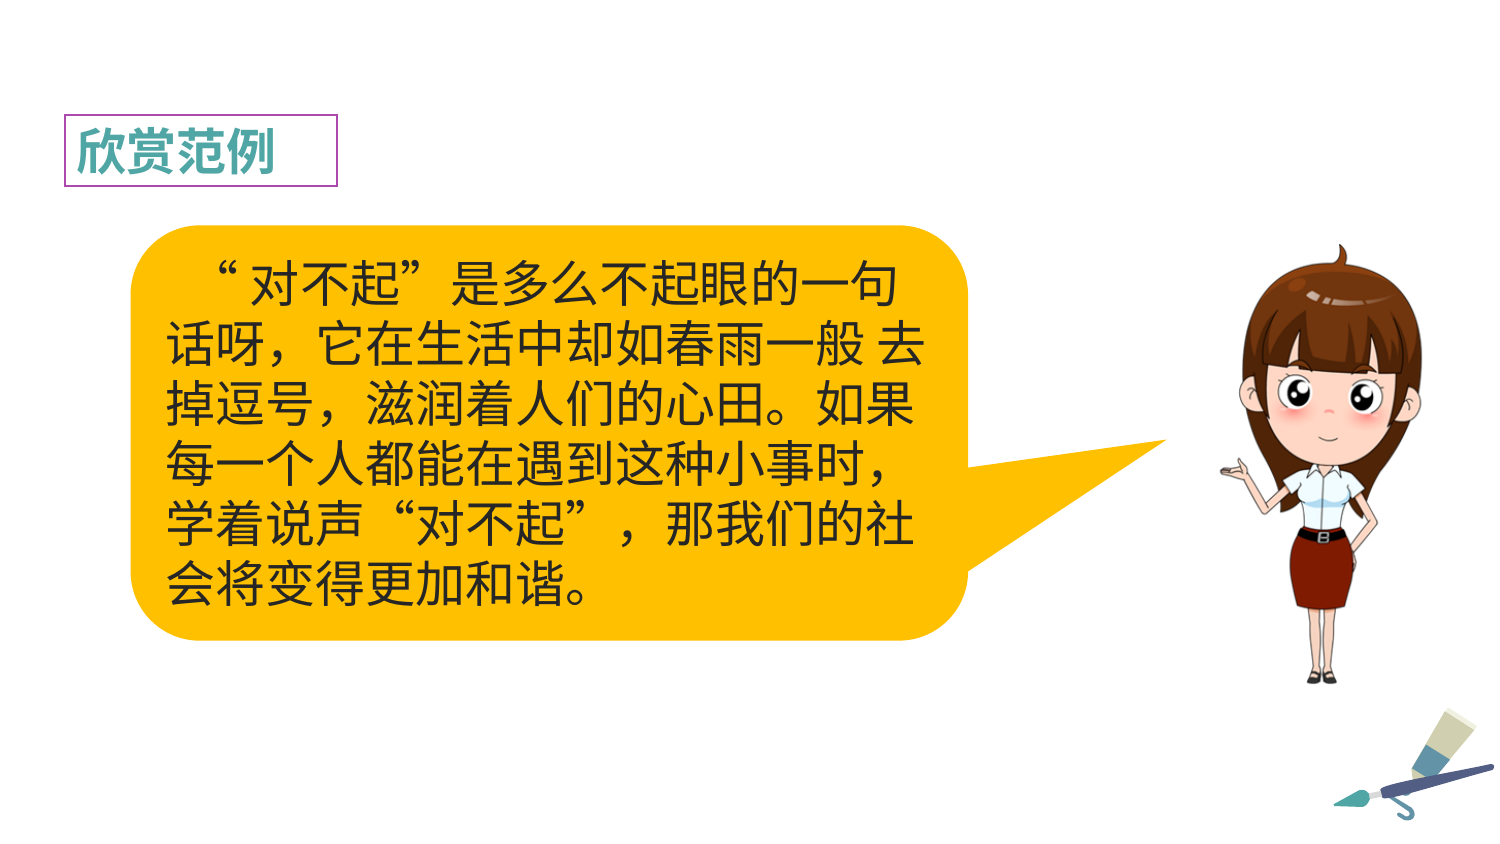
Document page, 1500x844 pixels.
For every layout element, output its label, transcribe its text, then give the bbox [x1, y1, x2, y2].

picture [1104, 244, 1500, 691]
text_box “对不起”是多么不起眼的一句话呀，它在生活中却如春雨一般 去掉逗号，滋润着人们的心田。如果每一个人都能在遇到这种小事时，学着说声“对不起”，那我们的社会将变得更加和谐。 [130, 225, 1104, 641]
text_box 欣赏范例 [64, 114, 338, 187]
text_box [1358, 708, 1481, 844]
